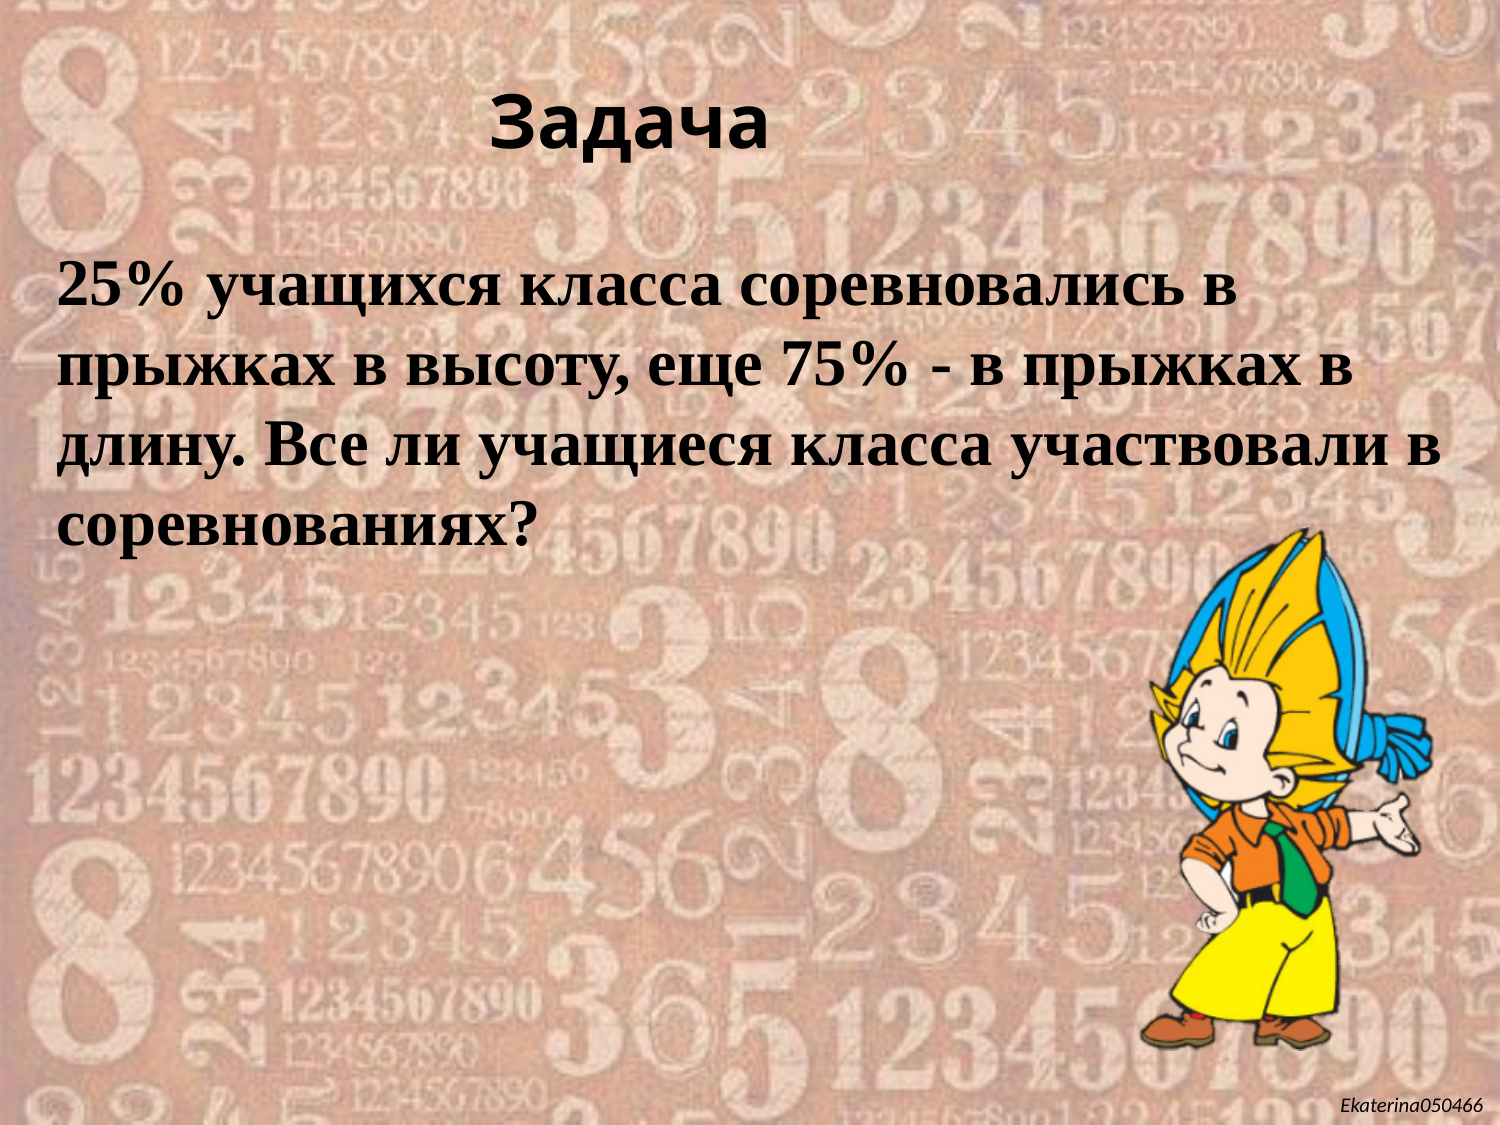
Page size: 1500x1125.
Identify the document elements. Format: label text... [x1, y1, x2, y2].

text_box 25% учащихся класса соревновались в прыжках в высоту, еще 75% - в прыжках в длину. Все ли учащиеся класса участвовали в соревнованиях? [41, 231, 1471, 567]
picture [1139, 567, 1436, 1051]
text_box Задача [312, 66, 948, 172]
